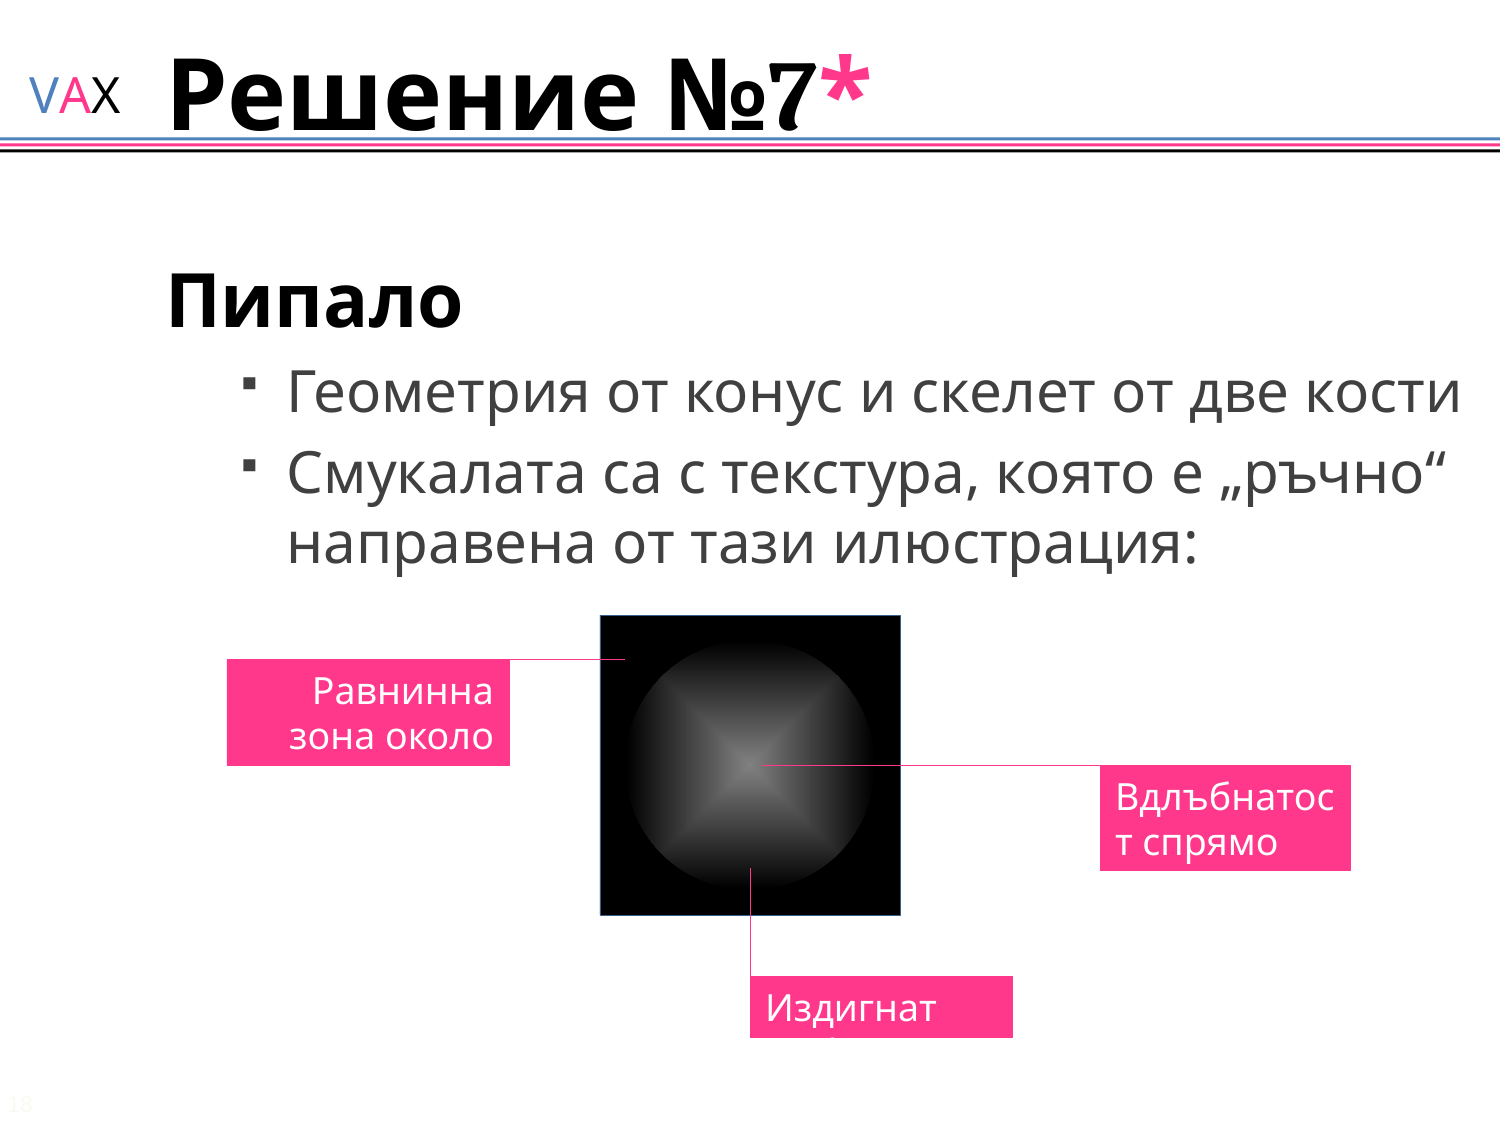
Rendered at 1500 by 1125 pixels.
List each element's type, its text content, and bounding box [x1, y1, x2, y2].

text_box [623, 638, 878, 893]
text_box [598, 613, 902, 763]
text_box [598, 773, 744, 917]
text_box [226, 659, 626, 766]
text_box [762, 764, 1351, 871]
title Решение №7* [0, 37, 1500, 144]
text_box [749, 867, 1013, 1038]
list Пипало Геометрия от конус и скелет от две кости Смукалата са с текстура, която е „ръчно“ направена от тази илюстрация: [150, 200, 1488, 1113]
